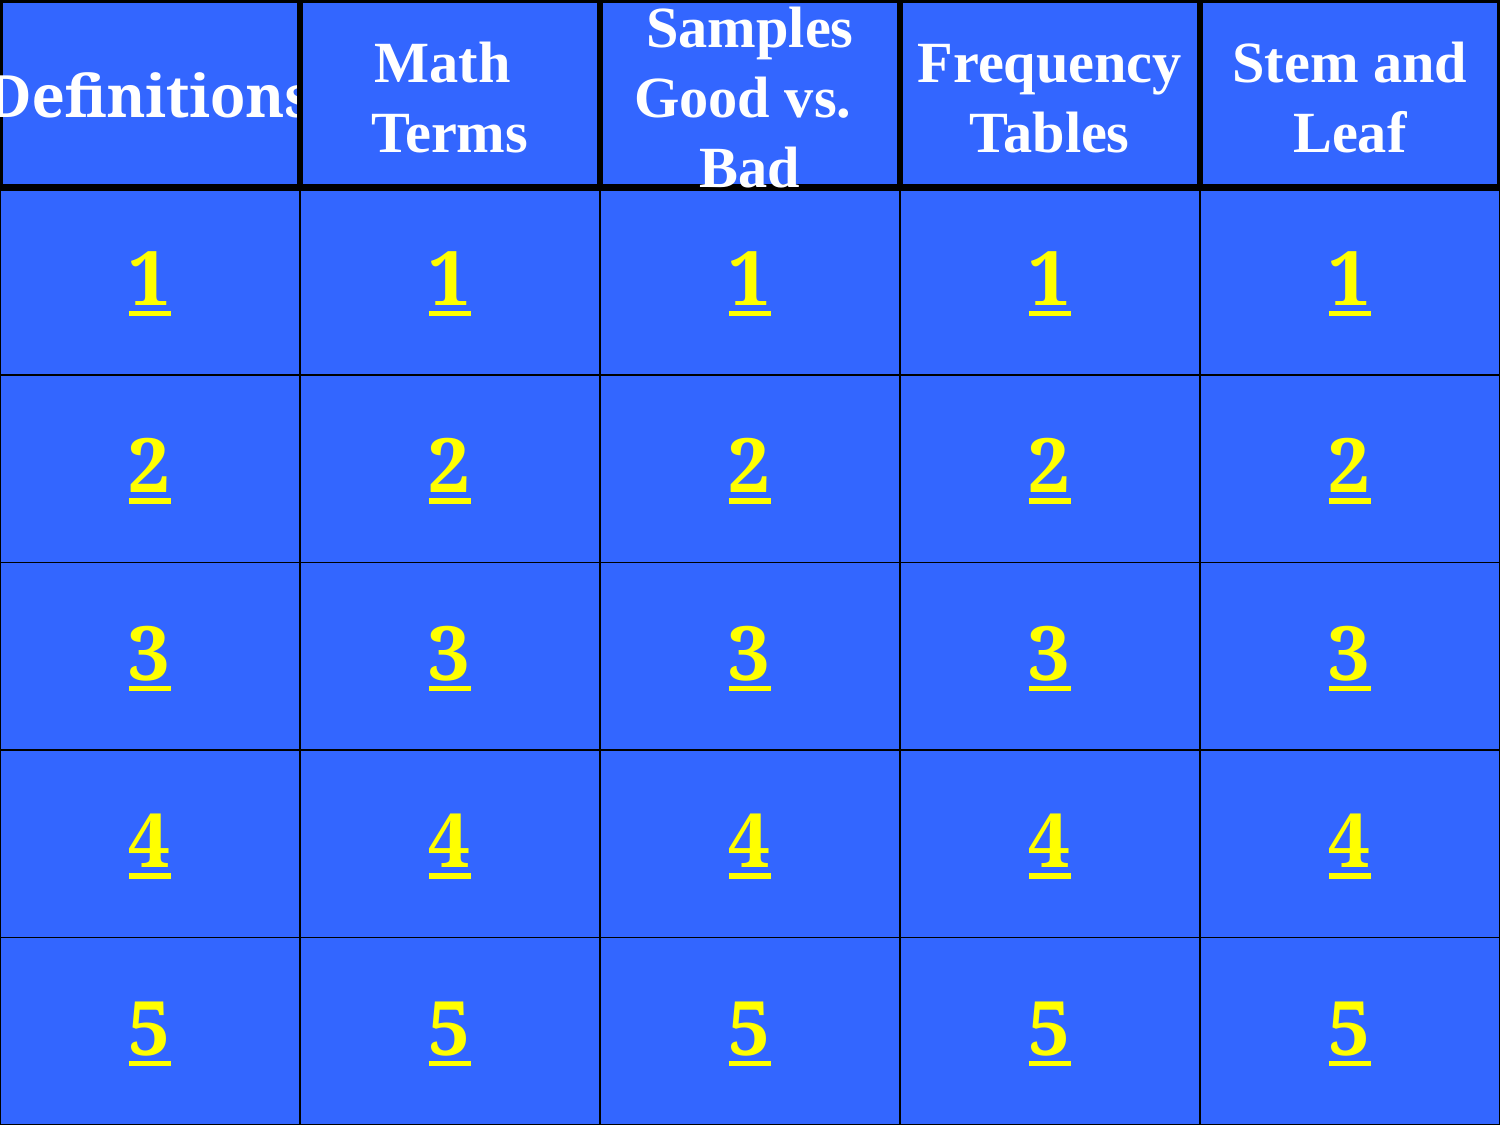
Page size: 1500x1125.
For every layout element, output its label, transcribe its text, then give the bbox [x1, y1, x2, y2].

text_box Samples Good vs. Bad [599, 0, 899, 188]
text_box 2 [299, 375, 599, 562]
text_box 1 [899, 188, 1199, 375]
text_box 3 [0, 562, 299, 750]
text_box 2 [599, 375, 899, 562]
text_box 3 [899, 562, 1199, 750]
text_box 2 [1199, 375, 1500, 562]
text_box Definitions [0, 0, 299, 188]
text_box 4 [1199, 750, 1500, 937]
text_box 5 [599, 937, 899, 1125]
text_box 5 [1199, 937, 1500, 1125]
text_box Frequency Tables [899, 0, 1199, 188]
text_box 2 [0, 376, 299, 562]
text_box 1 [300, 188, 599, 375]
text_box 1 [599, 188, 899, 375]
text_box 3 [1199, 562, 1500, 750]
text_box 1 [0, 188, 300, 376]
text_box 5 [899, 937, 1199, 1125]
text_box 5 [0, 937, 299, 1125]
text_box Math Terms [299, 0, 599, 188]
text_box 4 [299, 750, 599, 937]
text_box 3 [299, 562, 599, 750]
text_box 4 [899, 750, 1199, 937]
text_box Stem and Leaf [1199, 0, 1500, 188]
text_box 2 [899, 375, 1199, 562]
text_box 4 [599, 750, 899, 937]
text_box 3 [599, 562, 899, 750]
text_box 4 [0, 750, 299, 937]
text_box 1 [1199, 188, 1500, 375]
text_box 5 [299, 937, 599, 1125]
